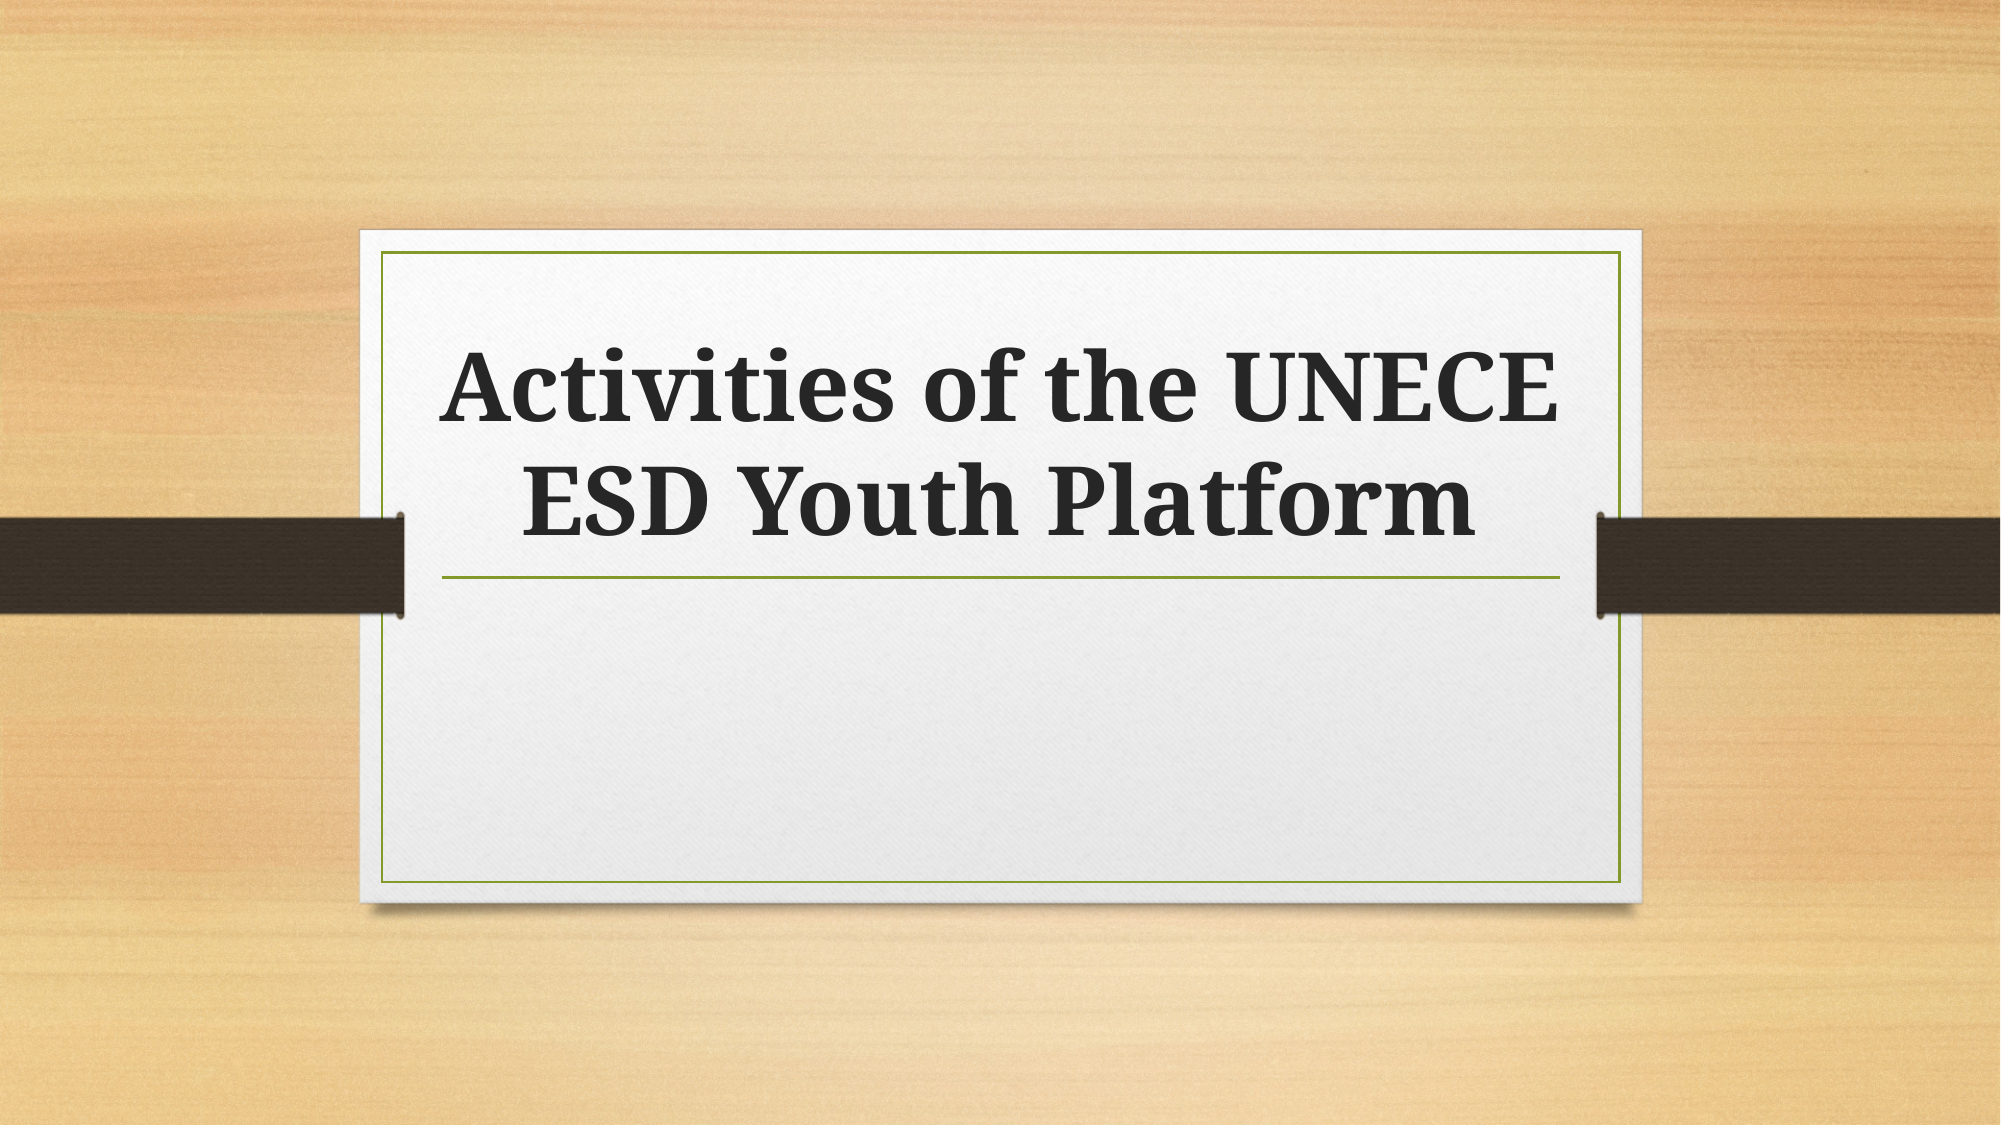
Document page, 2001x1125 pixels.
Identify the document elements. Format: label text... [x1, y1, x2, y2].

title Activities of the UNECE ESD Youth Platform [345, 313, 1655, 563]
picture [0, 0, 2001, 1125]
